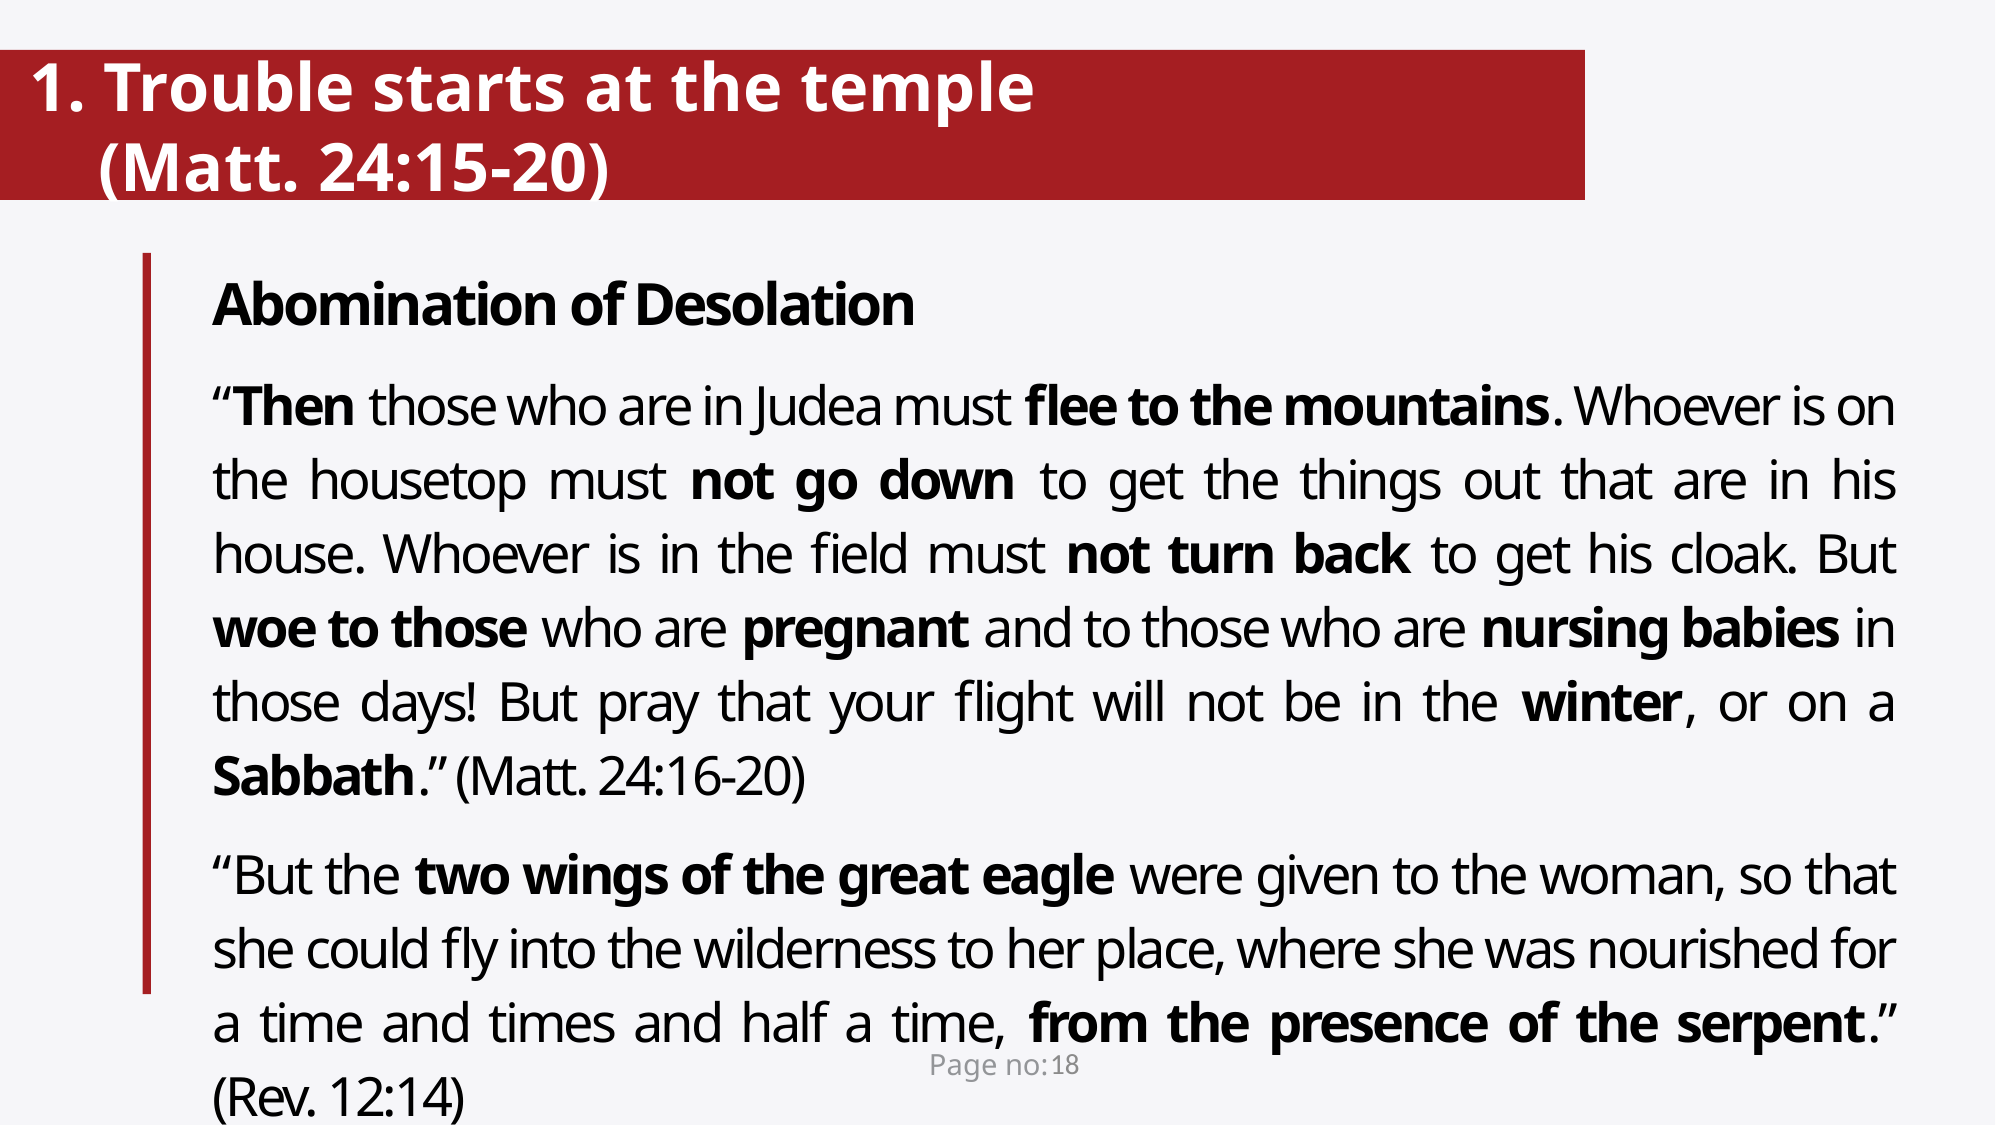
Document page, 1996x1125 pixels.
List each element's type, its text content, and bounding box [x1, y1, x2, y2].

title 1. Trouble starts at the temple (Matt. 24:15-20) [14, 62, 1810, 188]
subtitle Abomination of Desolation “Then those who are in Judea must flee to the mountains. Whoever is on the housetop must not go down to get the things out that are in his house. Whoever is in the field must not turn back to get his cloak. But woe to those who are pregnant and to those who are nursing babies in those days! But pray that your flight will not be in the winter, or on a Sabbath.” (Matt. 24:16-20) “But the two wings of the great eagle were given to the woman, so that she could fly into the wilderness to her place, where she was nourished for a time and times and half a time, from the presence of the serpent.” (Rev. 12:14) [197, 249, 1910, 1000]
